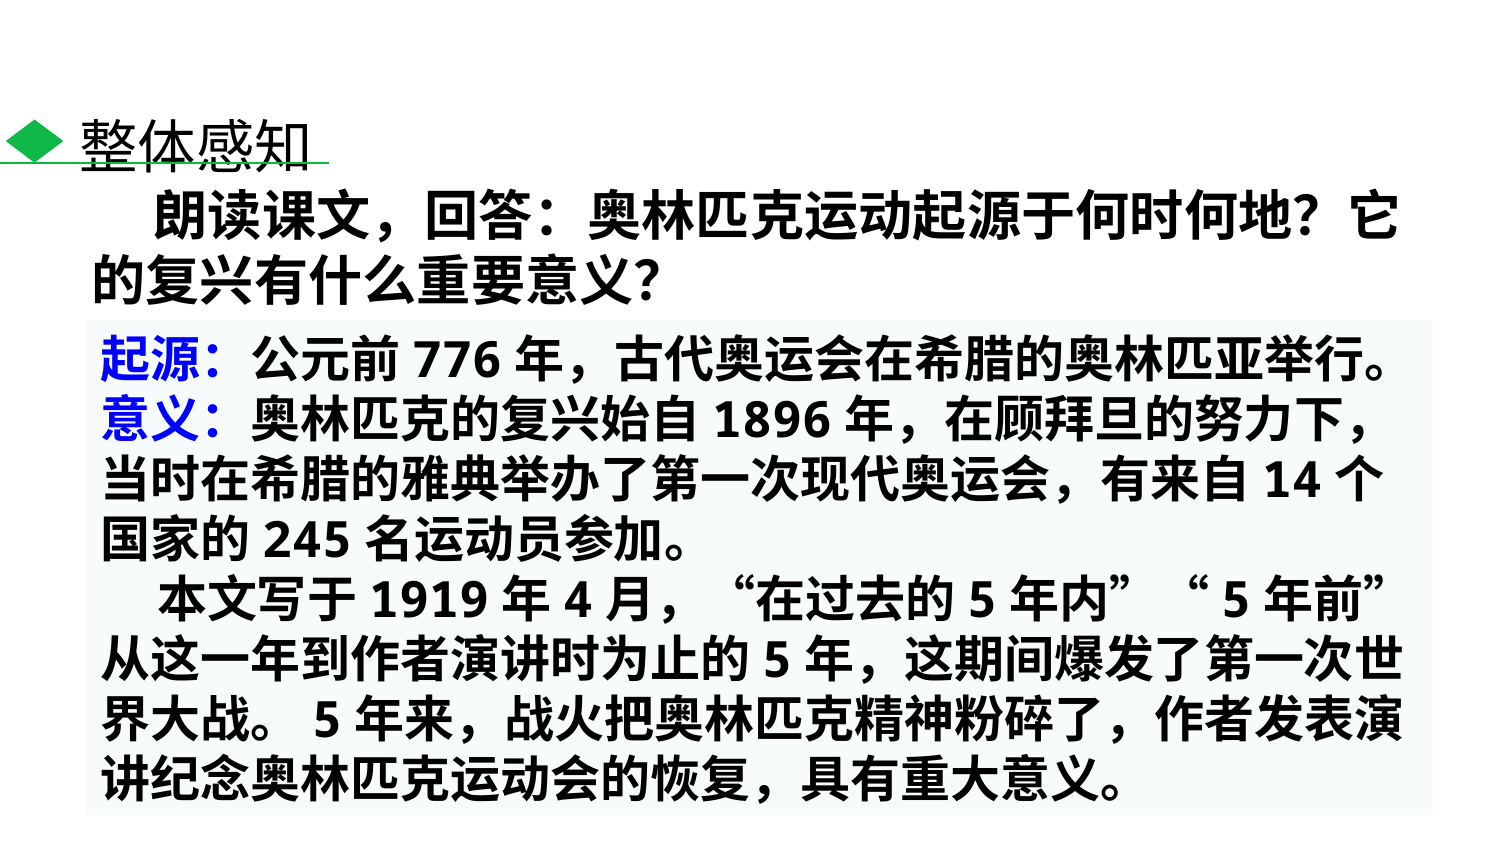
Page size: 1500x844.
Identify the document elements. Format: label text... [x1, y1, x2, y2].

text_box 起源：公元前776年，古代奥运会在希腊的奥林匹亚举行。 意义：奥林匹克的复兴始自1896年，在顾拜旦的努力下，当时在希腊的雅典举办了第一次现代奥运会，有来自14个国家的245名运动员参加。 本文写于1919年4月，“在过去的5年内”“5年前”从这一年到作者演讲时为止的5年，这期间爆发了第一次世界大战。5年来，战火把奥林匹克精神粉碎了，作者发表演讲纪念奥林匹克运动会的恢复，具有重大意义。 [85, 320, 1432, 815]
text_box 朗读课文，回答：奥林匹克运动起源于何时何地？它的复兴有什么重要意义？ [76, 173, 1424, 319]
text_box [0, 102, 330, 189]
